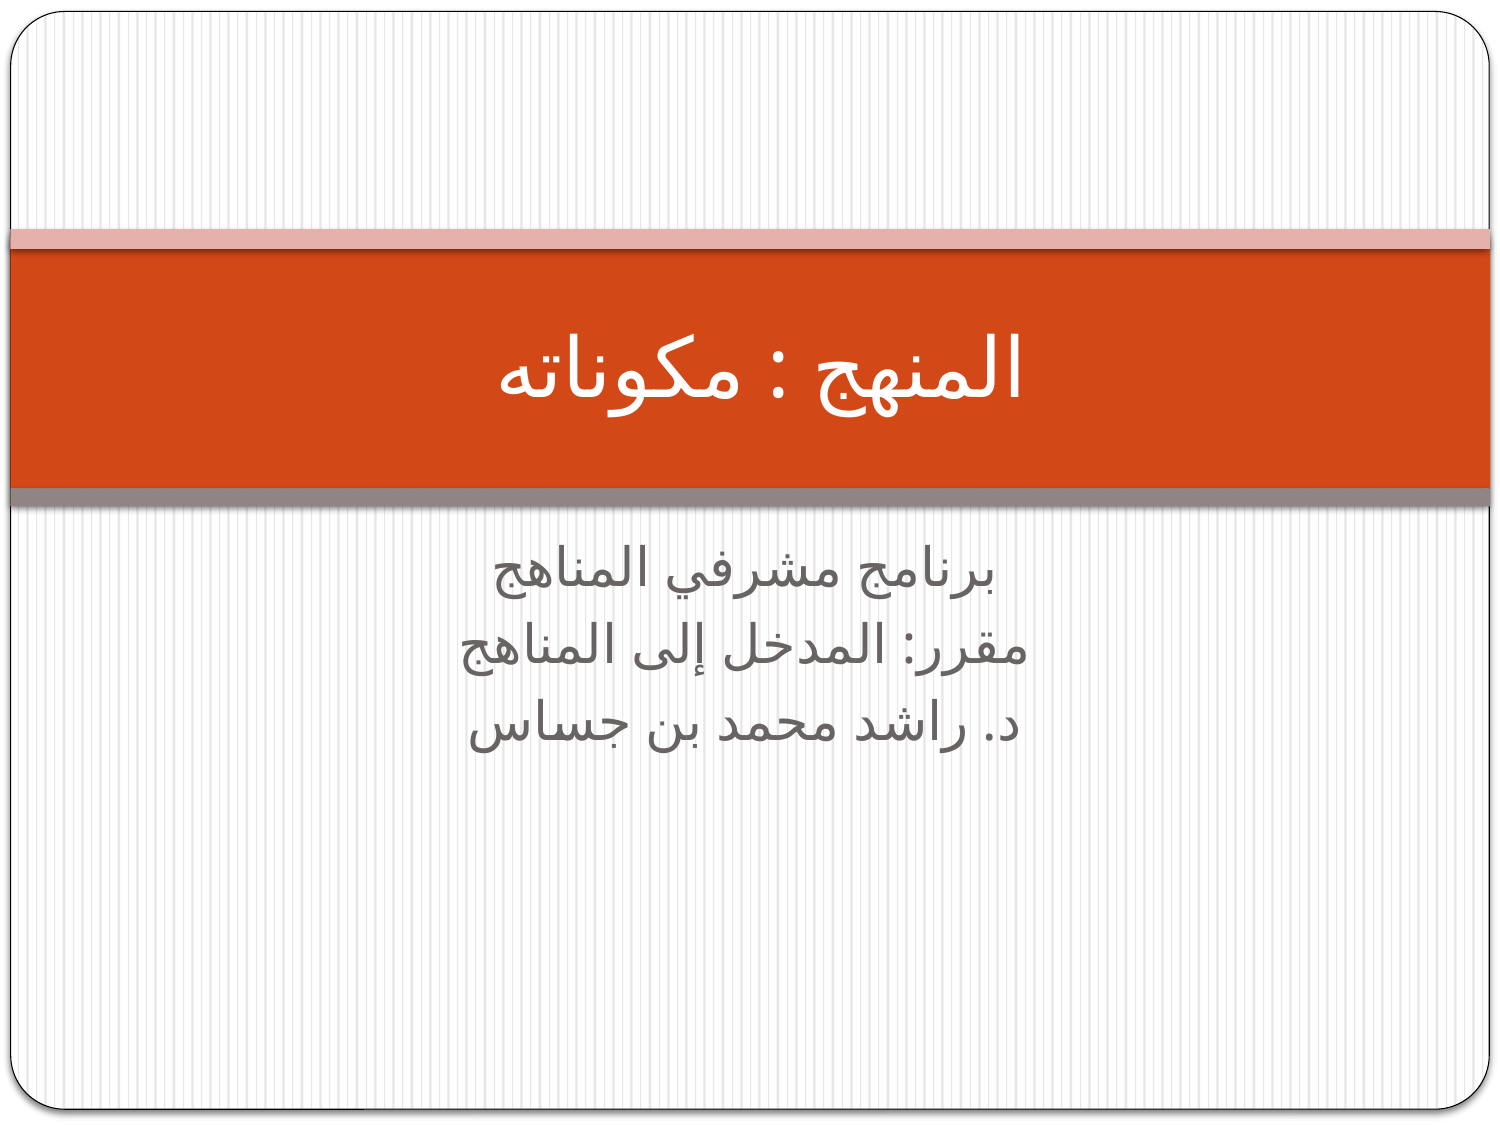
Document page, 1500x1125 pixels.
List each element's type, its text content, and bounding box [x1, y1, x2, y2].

title المنهج : مكوناته [75, 247, 1425, 489]
subtitle برنامج مشرفي المناهج مقرر: المدخل إلى المناهج د. راشد محمد بن جساس [212, 525, 1263, 788]
